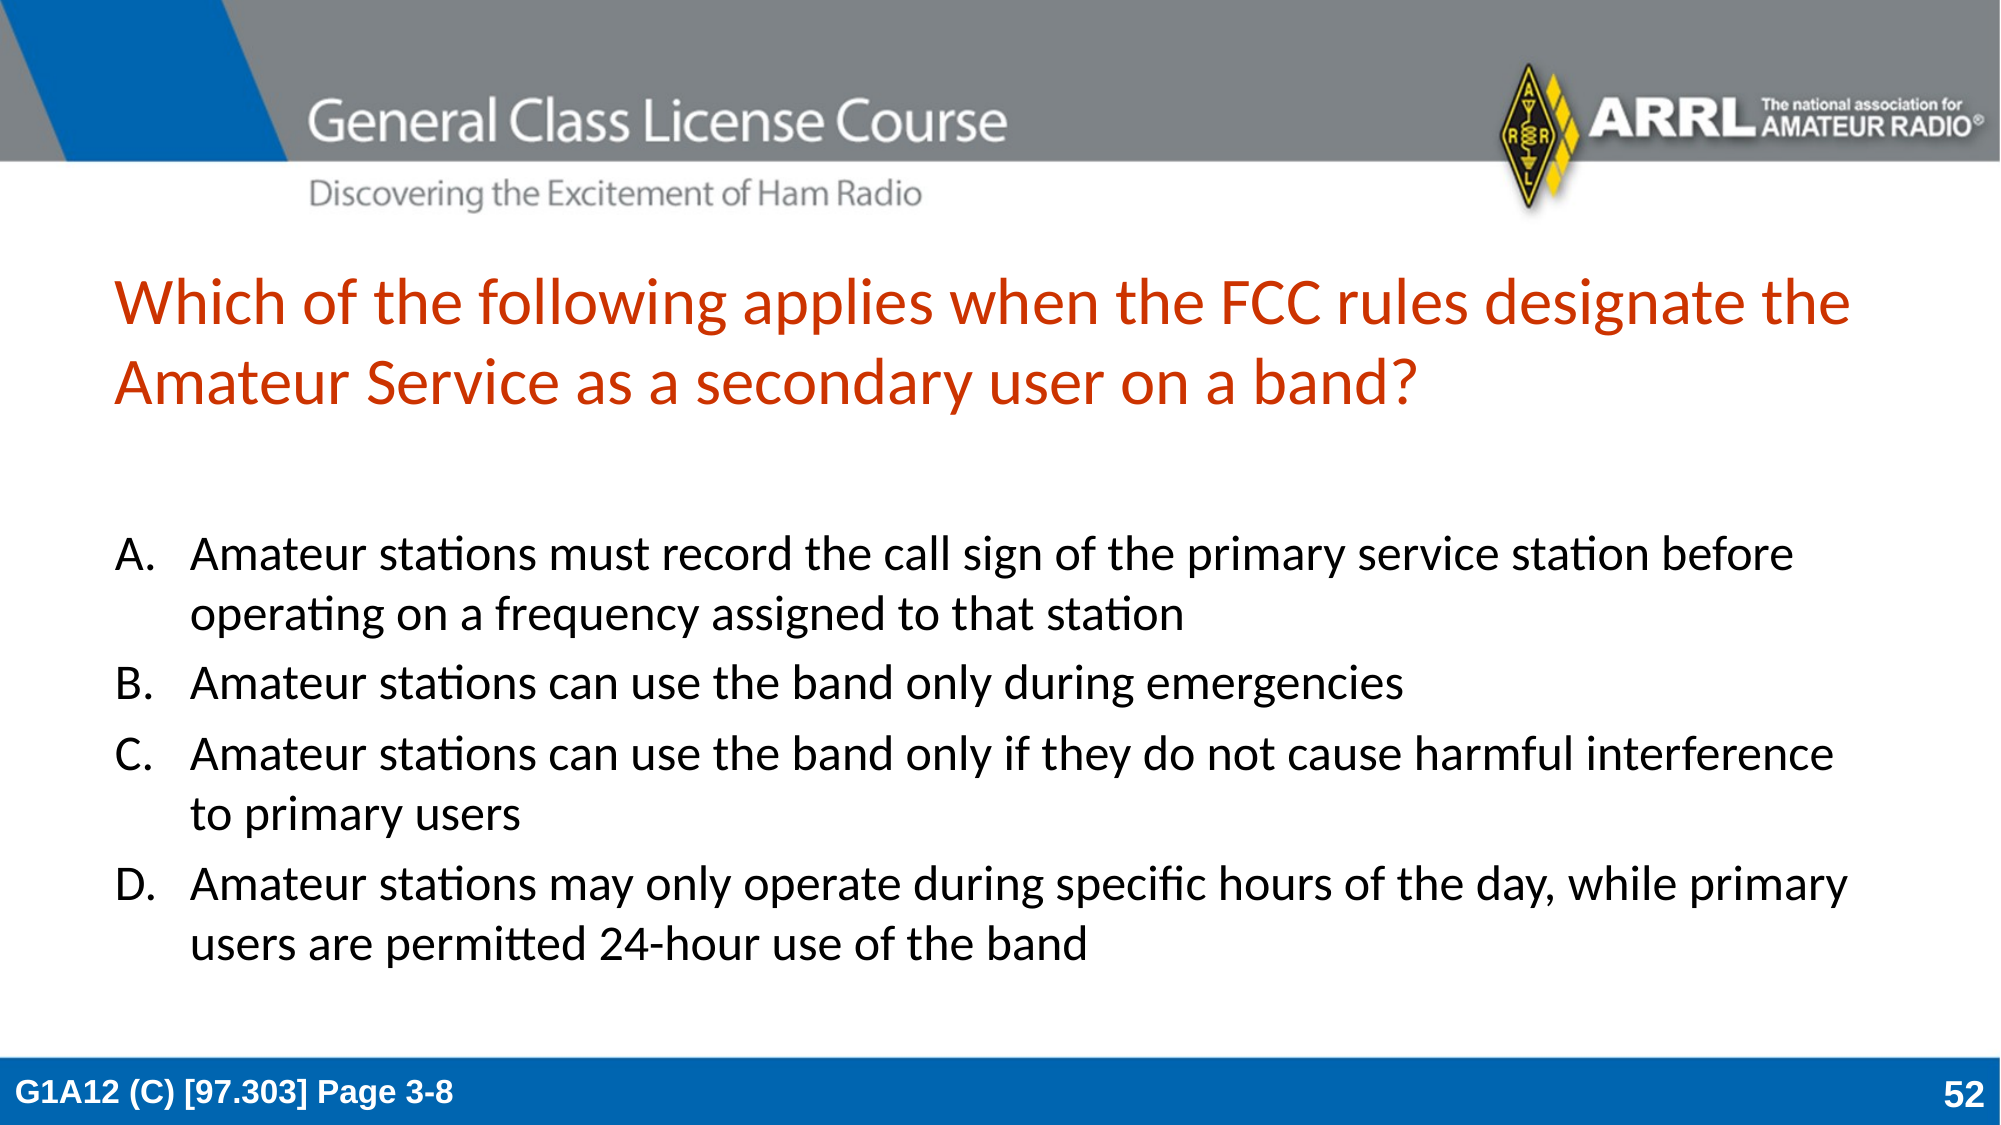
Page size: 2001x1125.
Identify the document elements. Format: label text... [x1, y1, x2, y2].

picture [0, 0, 2001, 1125]
list Amateur stations must record the call sign of the primary service station before operating on a frequency assigned to that station Amateur stations can use the band only during emergencies Amateur stations can use the band only if they do not cause harmful interference to primary users Amateur stations may only operate during specific hours of the day, while primary users are permitted 24-hour use of the band [99, 512, 1900, 1005]
title Which of the following applies when the FCC rules designate the Amateur Service as a secondary user on a band? [99, 249, 1900, 388]
text_box G1A12 (C) [97.303] Page 3-8 [0, 1062, 1313, 1118]
text_box 52 [1875, 1062, 2000, 1123]
